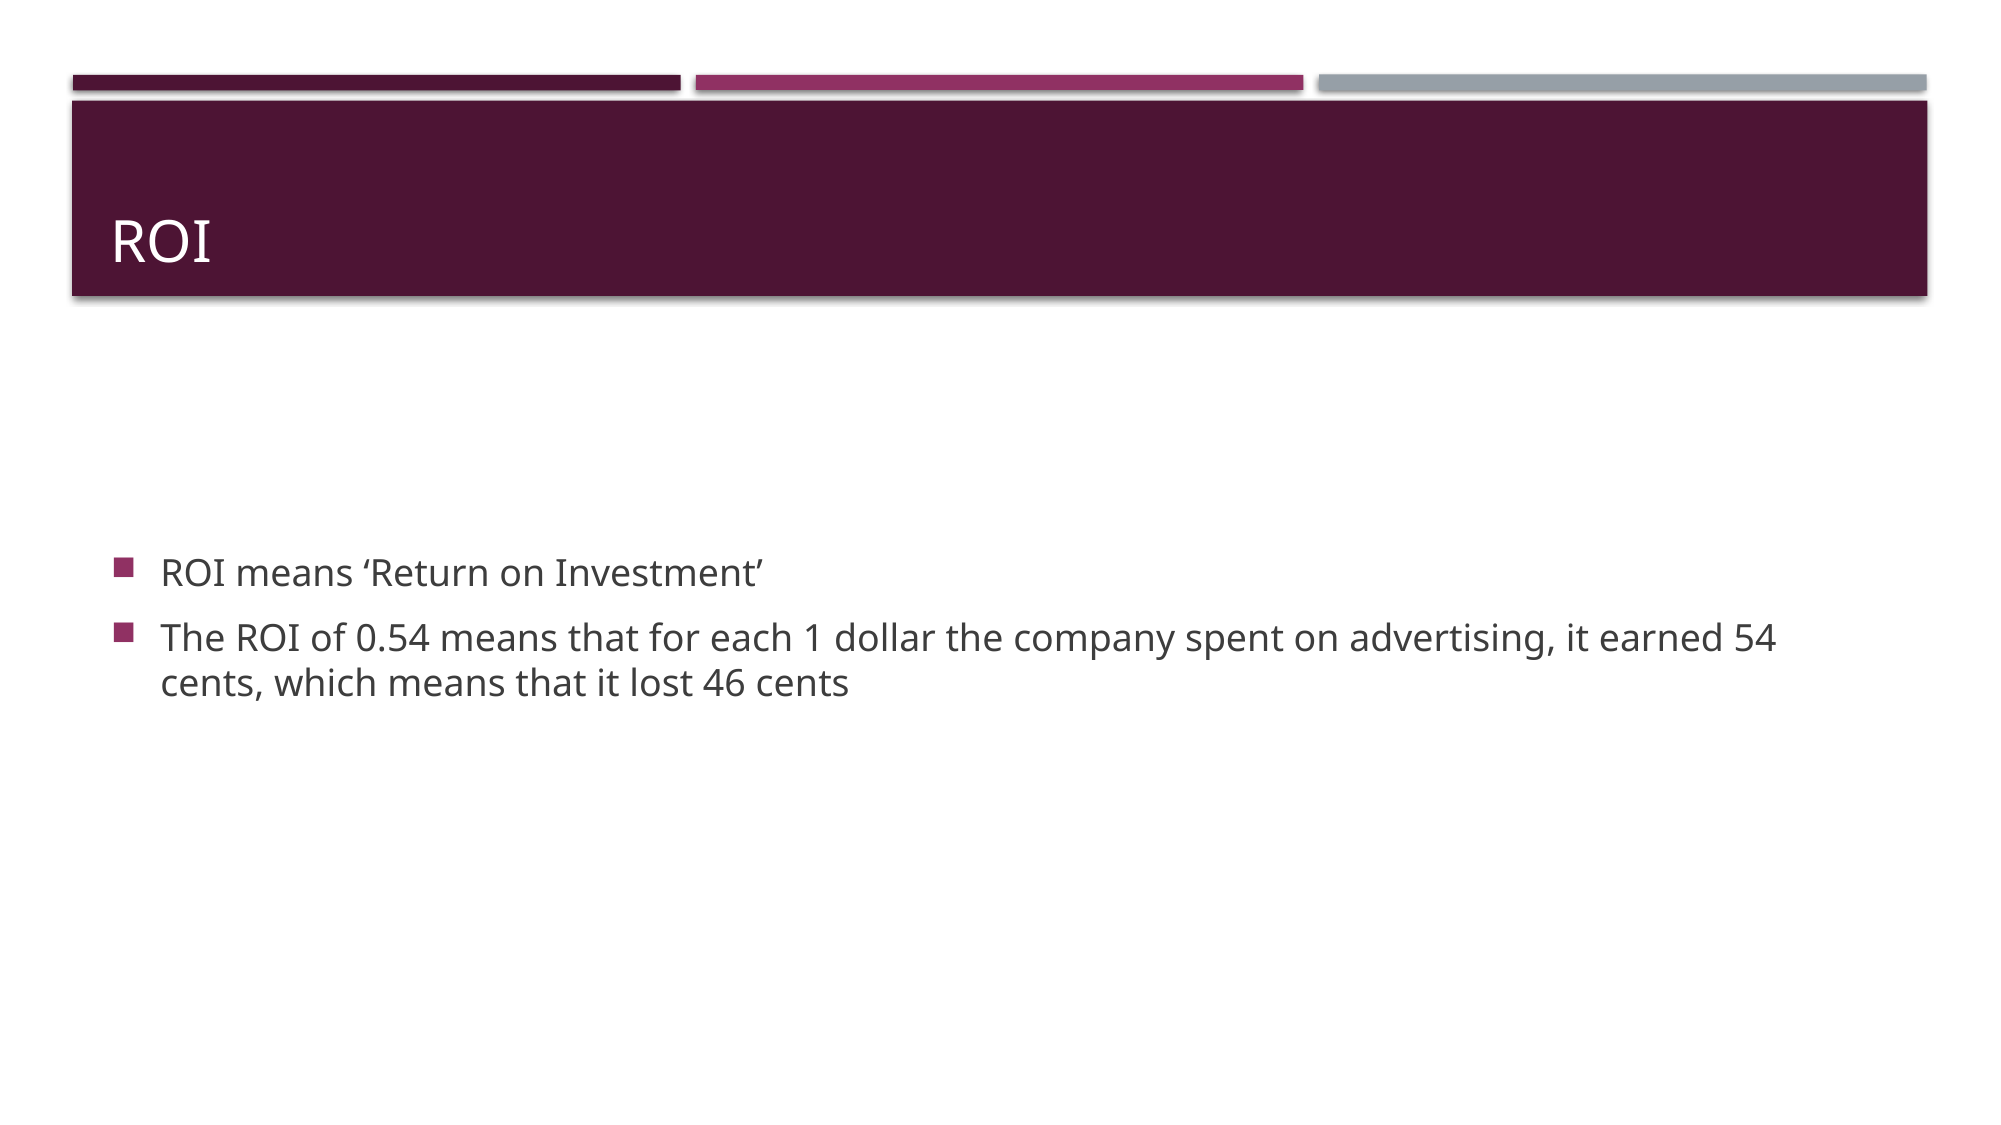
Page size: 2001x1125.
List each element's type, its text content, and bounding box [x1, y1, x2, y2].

list ROI means ‘Return on Investment’ The ROI of 0.54 means that for each 1 dollar the company spent on advertising, it earned 54 cents, which means that it lost 46 cents [95, 357, 1905, 962]
title ROI [95, 115, 1905, 282]
